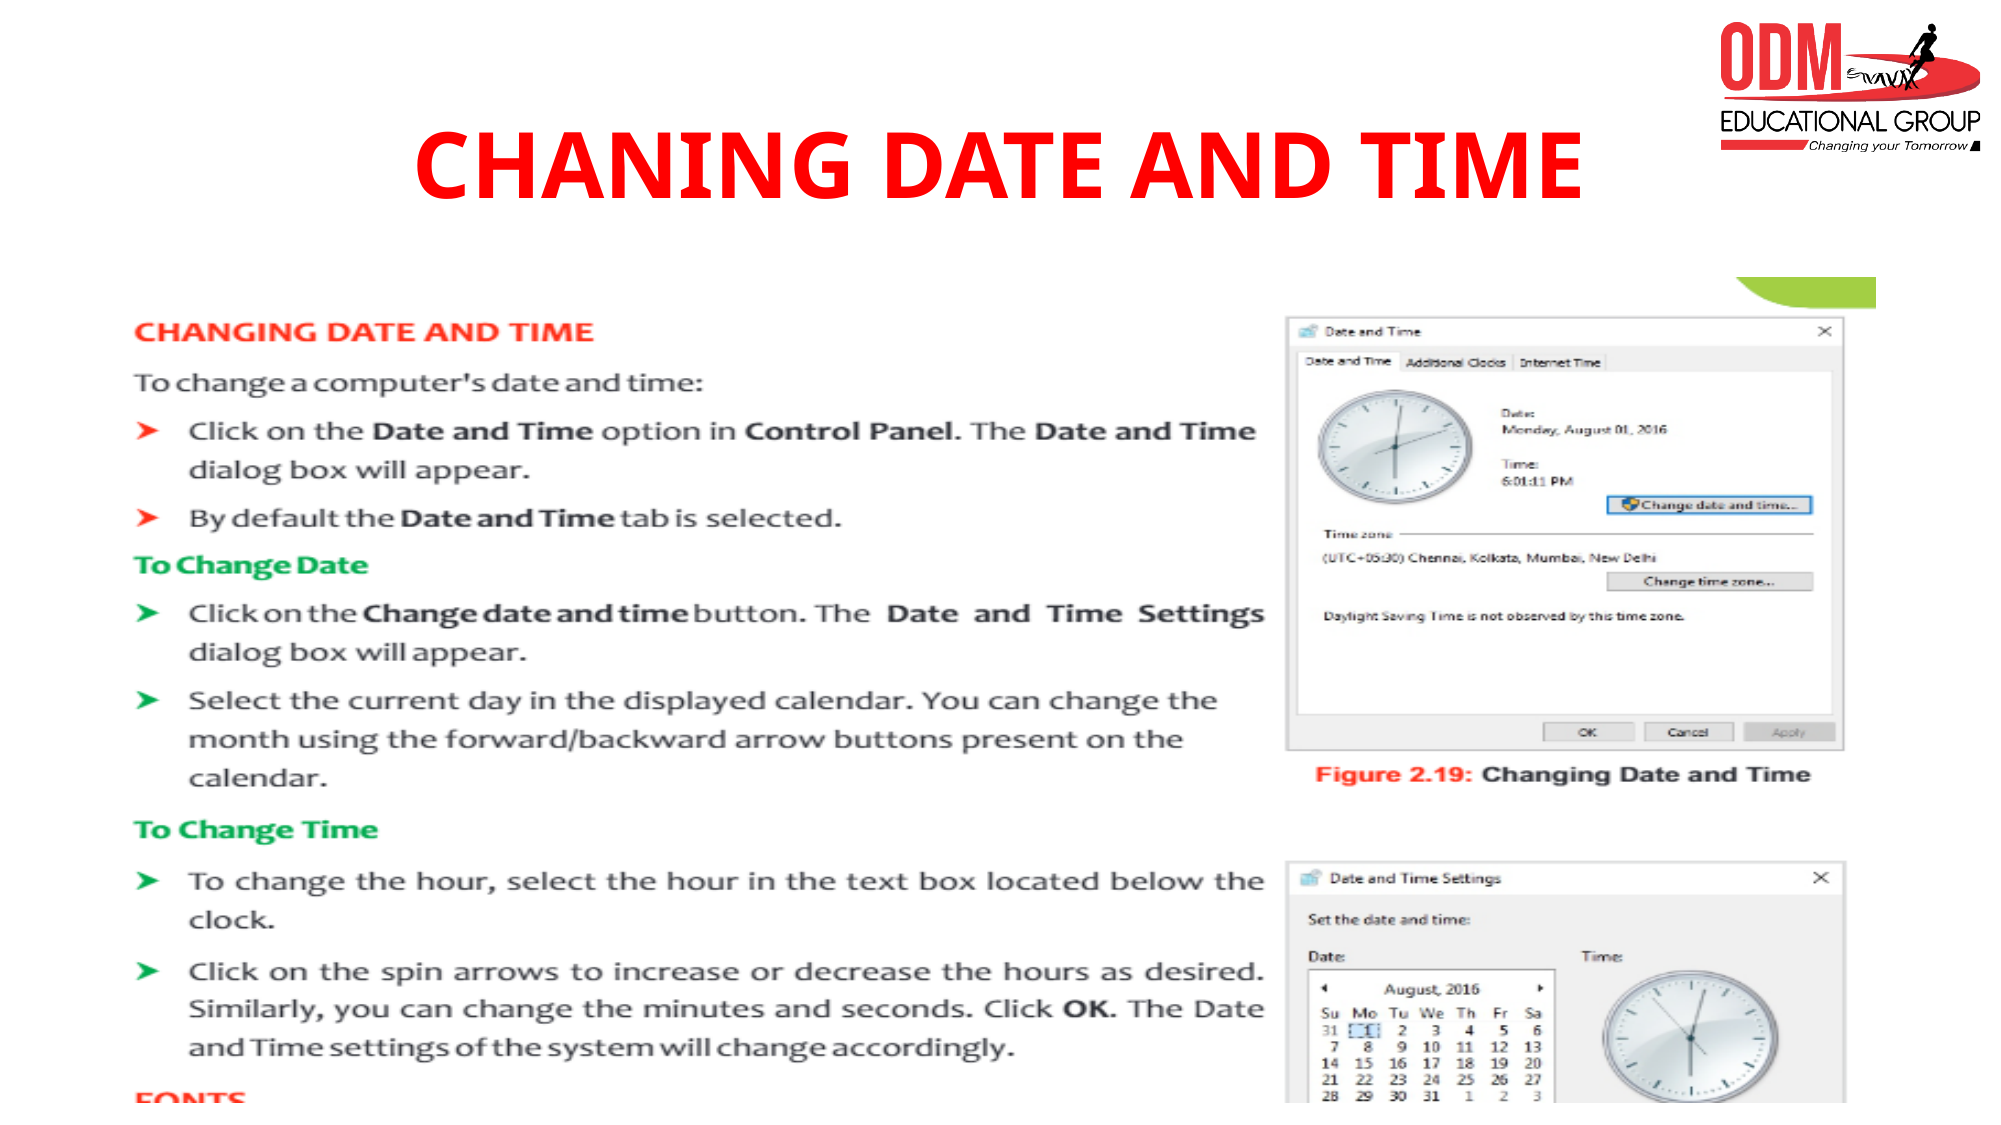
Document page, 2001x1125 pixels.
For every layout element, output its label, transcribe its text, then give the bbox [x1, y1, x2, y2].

title CHANING DATE AND TIME [137, 59, 1863, 277]
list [85, 277, 1876, 1103]
text_box [1721, 22, 1981, 152]
